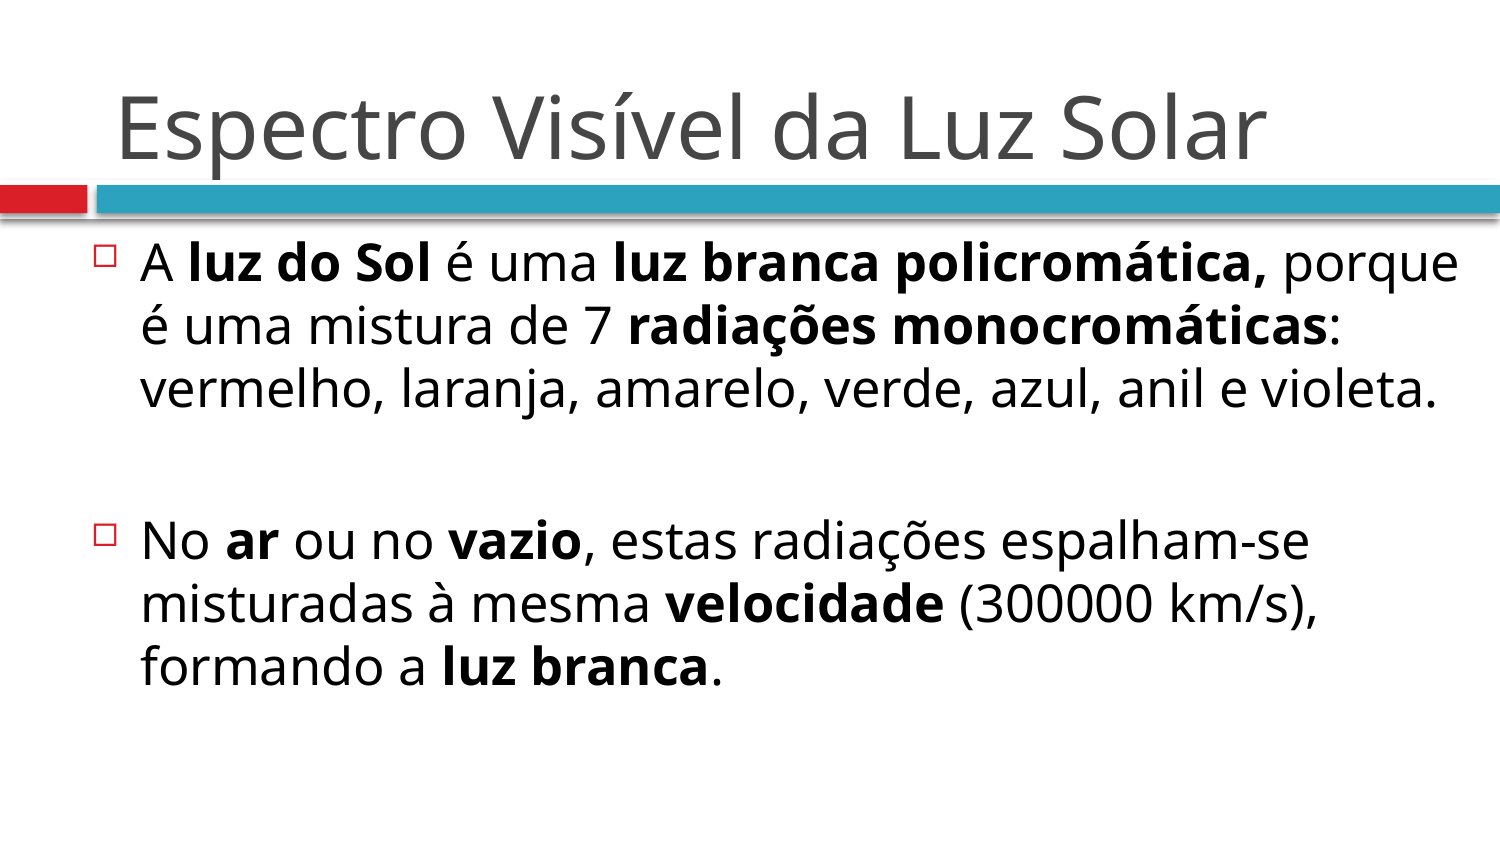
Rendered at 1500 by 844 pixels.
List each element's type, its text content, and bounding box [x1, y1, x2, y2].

list A luz do Sol é uma luz branca policromática, porque é uma mistura de 7 radiações monocromáticas: vermelho, laranja, amarelo, verde, azul, anil e violeta. No ar ou no vazio, estas radiações espalham-se misturadas à mesma velocidade (300000 km/s), formando a luz branca. [76, 221, 1500, 759]
title Espectro Visível da Luz Solar [99, 19, 1438, 185]
